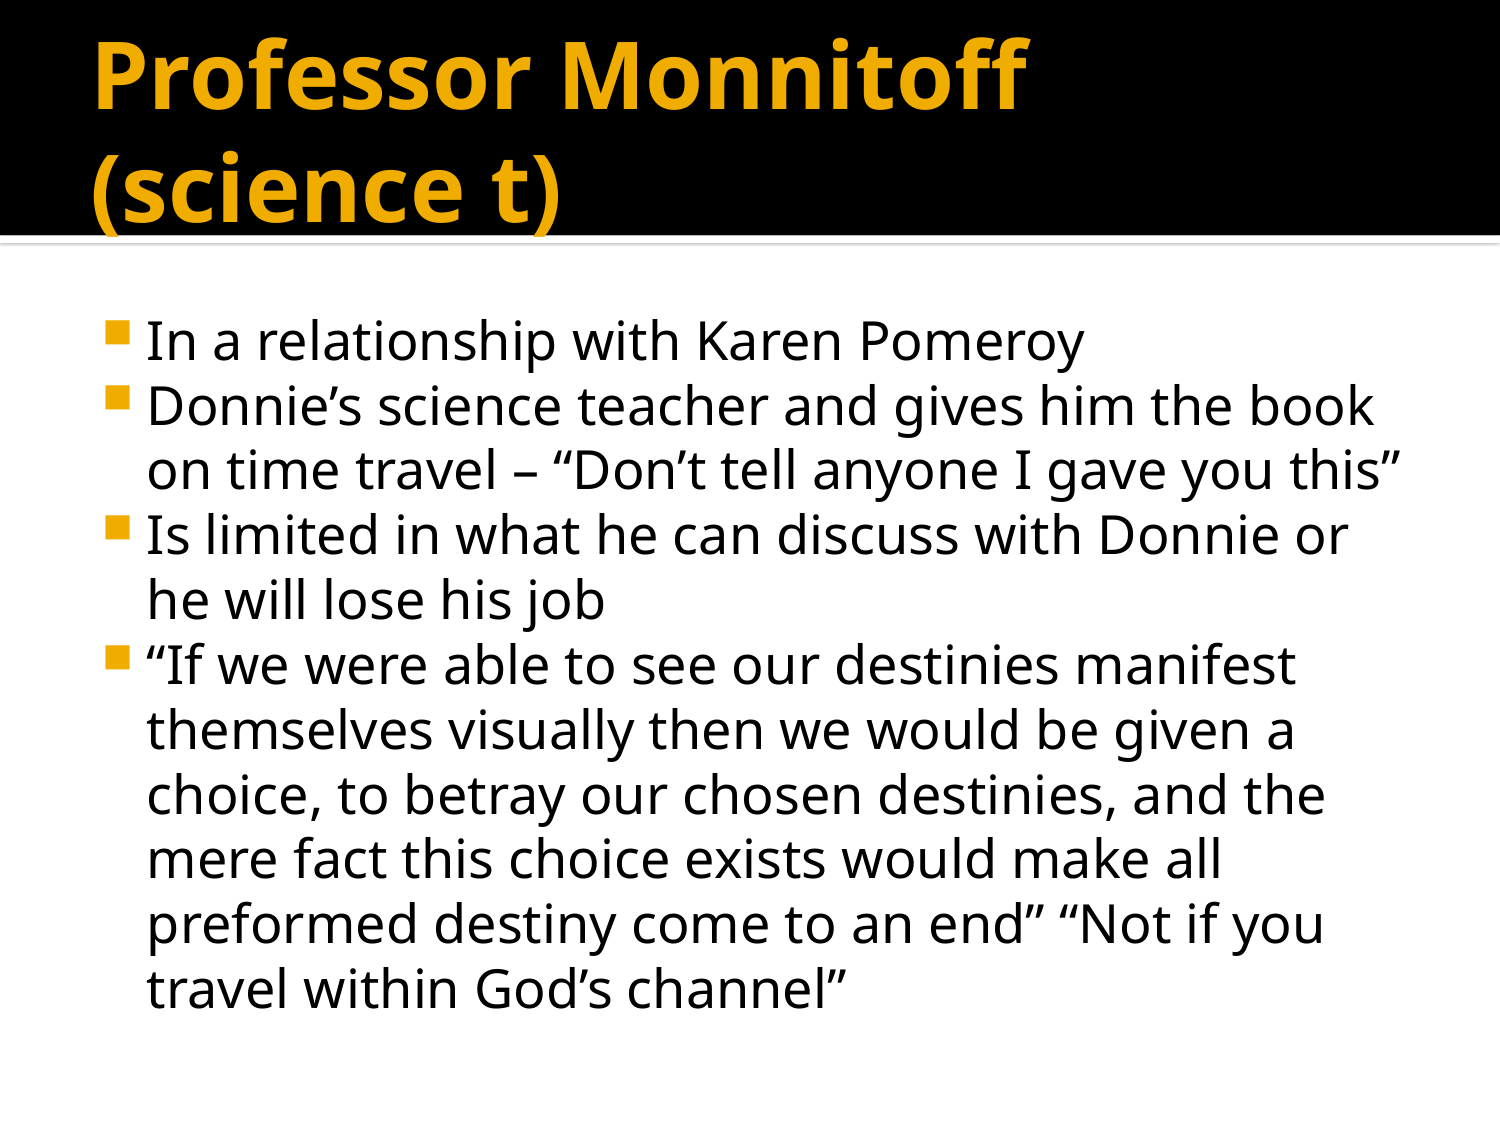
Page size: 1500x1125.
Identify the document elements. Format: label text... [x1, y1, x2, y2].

list In a relationship with Karen Pomeroy Donnie’s science teacher and gives him the book on time travel – “Don’t tell anyone I gave you this” Is limited in what he can discuss with Donnie or he will lose his job “If we were able to see our destinies manifest themselves visually then we would be given a choice, to betray our chosen destinies, and the mere fact this choice exists would make all preformed destiny come to an end” “Not if you travel within God’s channel” [75, 291, 1425, 1050]
title Professor Monnitoff (science t) [75, 25, 1425, 231]
